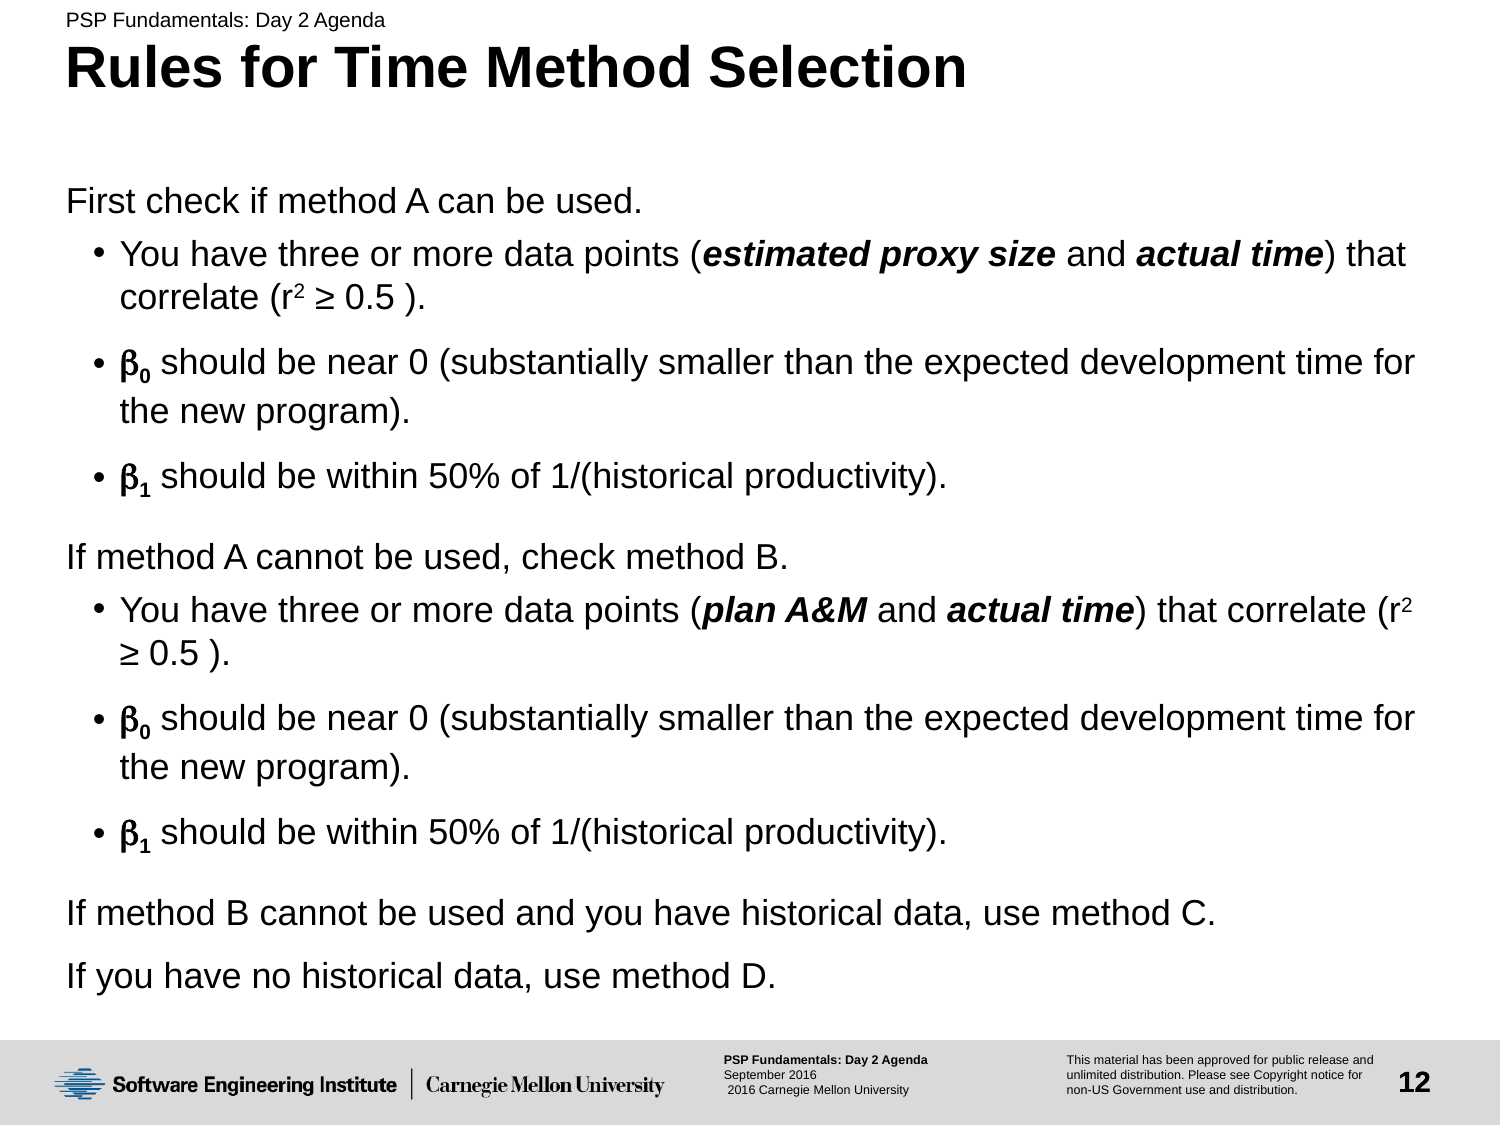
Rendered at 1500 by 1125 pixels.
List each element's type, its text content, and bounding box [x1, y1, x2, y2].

list First check if method A can be used. You have three or more data points (estimated proxy size and actual time) that correlate (r2 ≥ 0.5 ). b0 should be near 0 (substantially smaller than the expected development time for the new program). b1 should be within 50% of 1/(historical productivity). If method A cannot be used, check method B. You have three or more data points (plan A&M and actual time) that correlate (r2 ≥ 0.5 ). b0 should be near 0 (substantially smaller than the expected development time for the new program). b1 should be within 50% of 1/(historical productivity). If method B cannot be used and you have historical data, use method C. If you have no historical data, use method D. [65, 177, 1431, 1000]
picture [46, 1061, 673, 1104]
title Rules for Time Method Selection [65, 37, 1430, 148]
